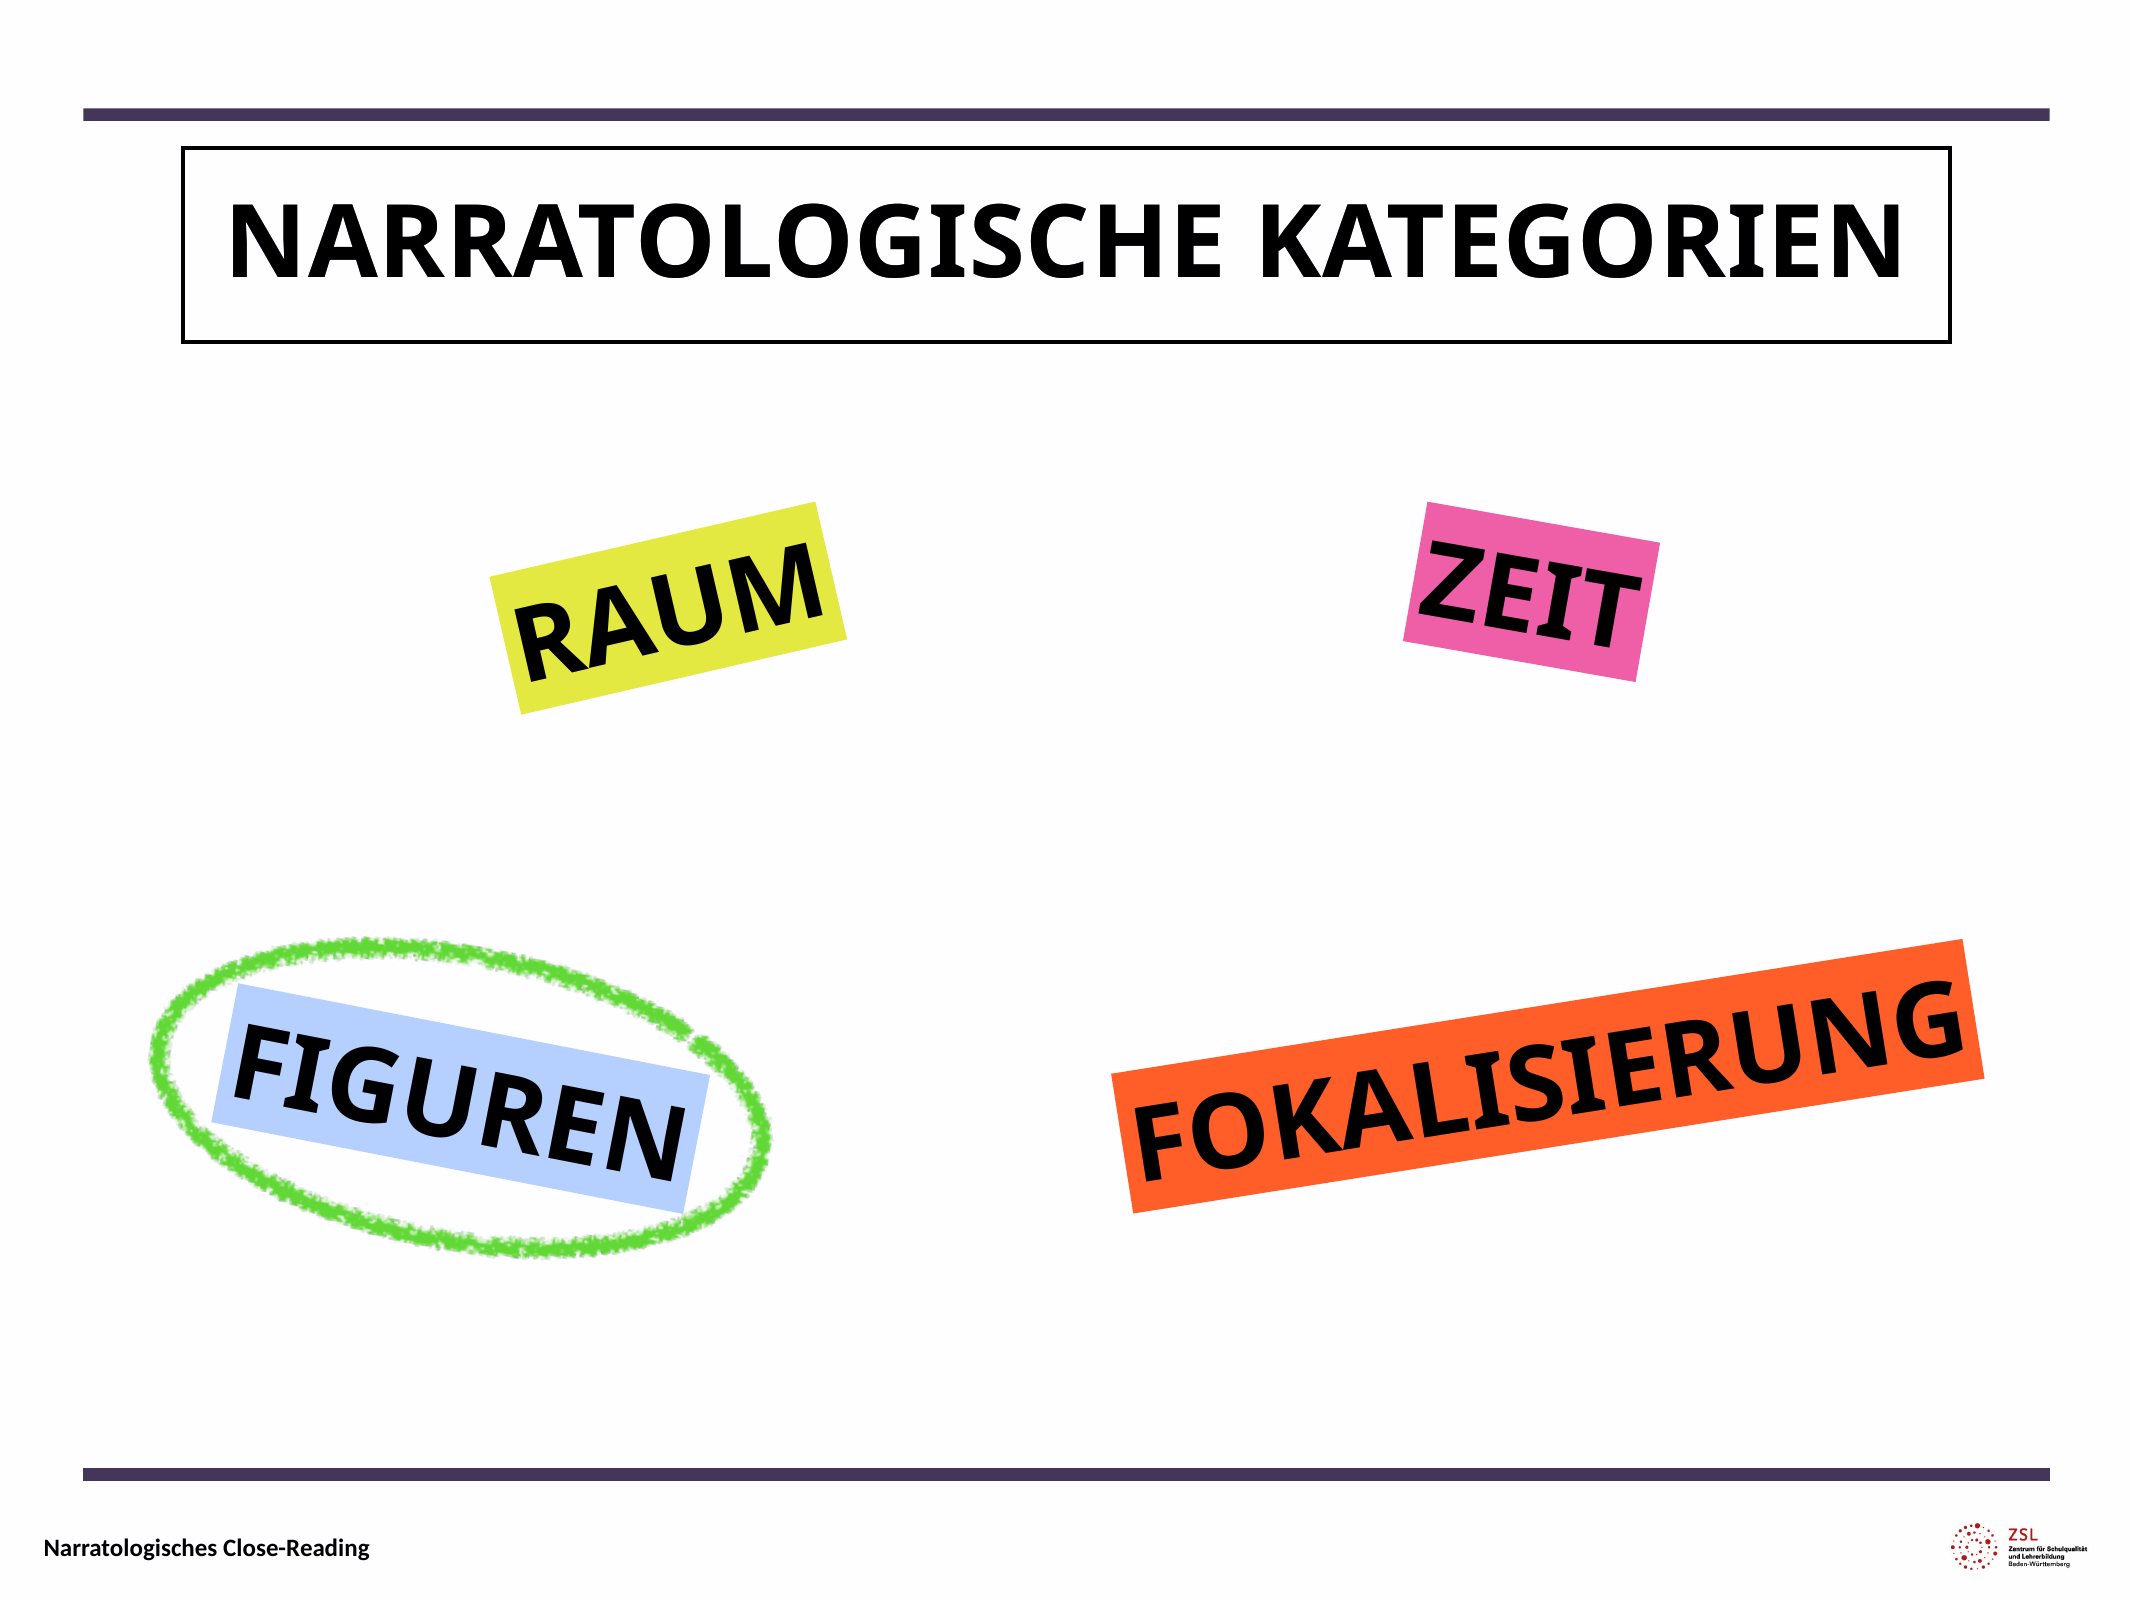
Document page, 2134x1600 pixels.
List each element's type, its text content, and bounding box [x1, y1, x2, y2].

text_box ZEIT [1402, 501, 1661, 683]
picture [1938, 1510, 2099, 1582]
picture [123, 892, 799, 1306]
text_box FOKALISIERUNG [1111, 938, 1985, 1214]
text_box RAUM [489, 501, 848, 715]
text_box Narratologisches Close-Reading [35, 1522, 379, 1570]
text_box narratologische kategorien [183, 147, 1950, 342]
